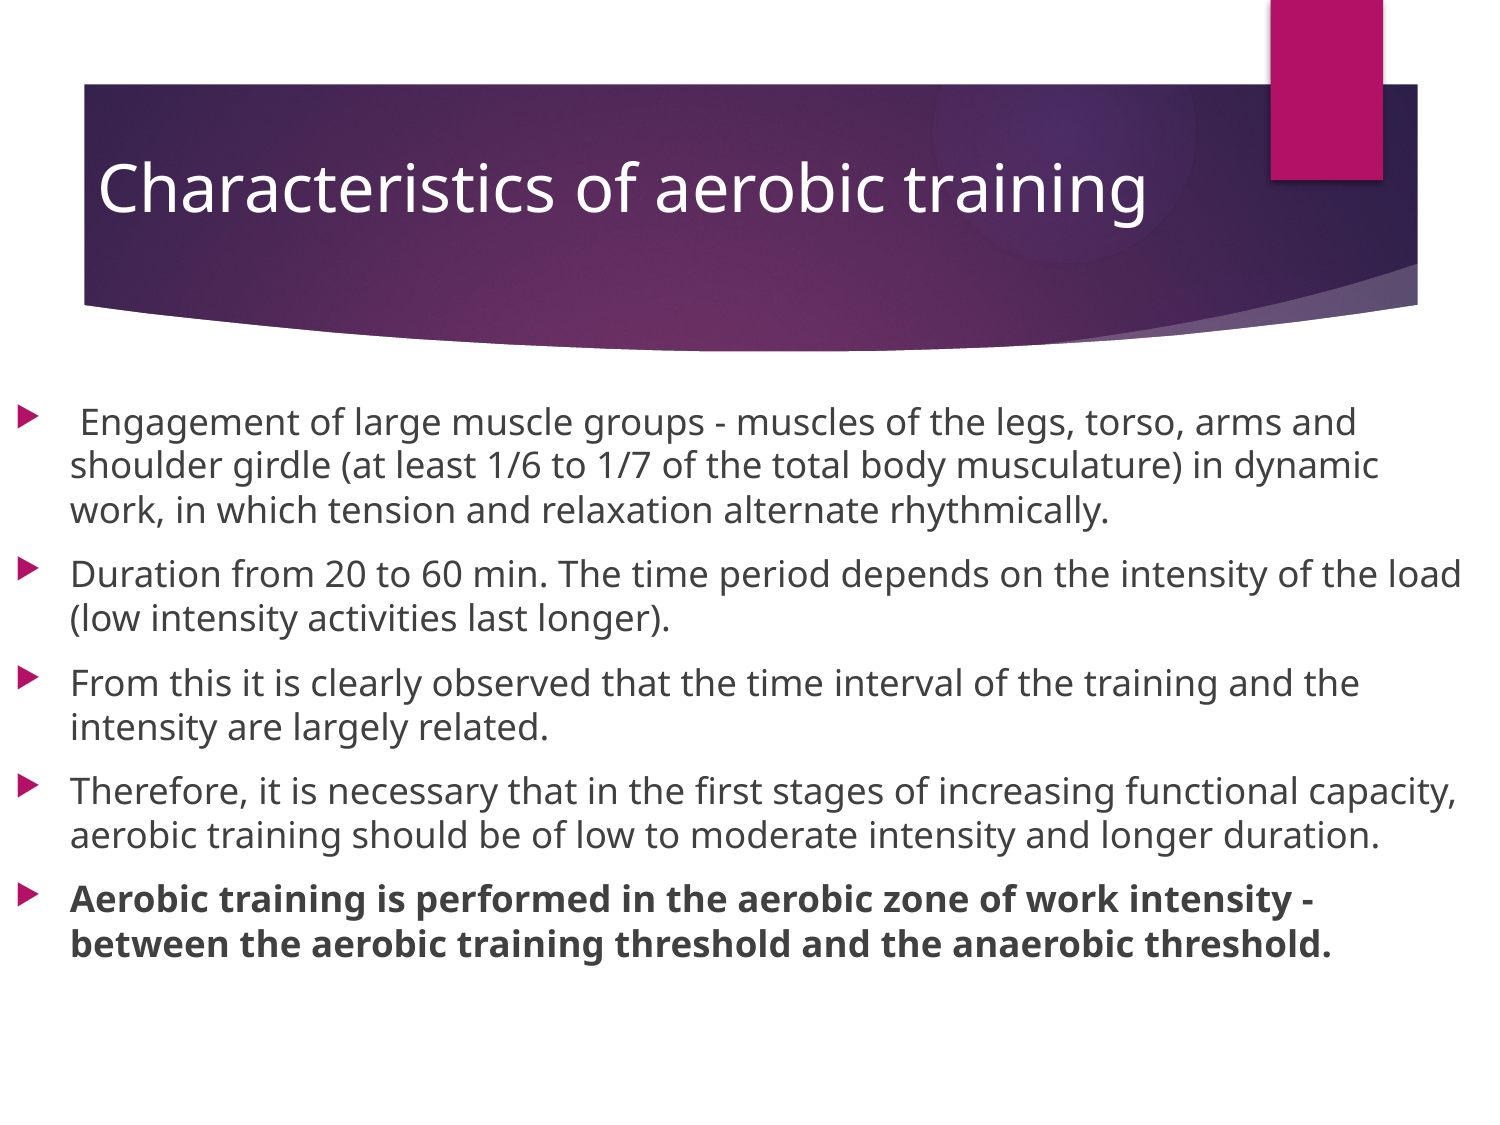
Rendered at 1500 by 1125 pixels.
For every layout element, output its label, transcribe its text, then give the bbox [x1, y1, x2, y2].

list Engagement of large muscle groups - muscles of the legs, torso, arms and shoulder girdle (at least 1/6 to 1/7 of the total body musculature) in dynamic work, in which tension and relaxation alternate rhythmically. Duration from 20 to 60 min. The time period depends on the intensity of the load (low intensity activities last longer). From this it is clearly observed that the time interval of the training and the intensity are largely related. Therefore, it is necessary that in the first stages of increasing functional capacity, aerobic training should be of low to moderate intensity and longer duration. Aerobic training is performed in the aerobic zone of work intensity - between the aerobic training threshold and the anaerobic threshold. [0, 326, 1500, 1008]
title Characteristics of aerobic training [64, 152, 1341, 220]
